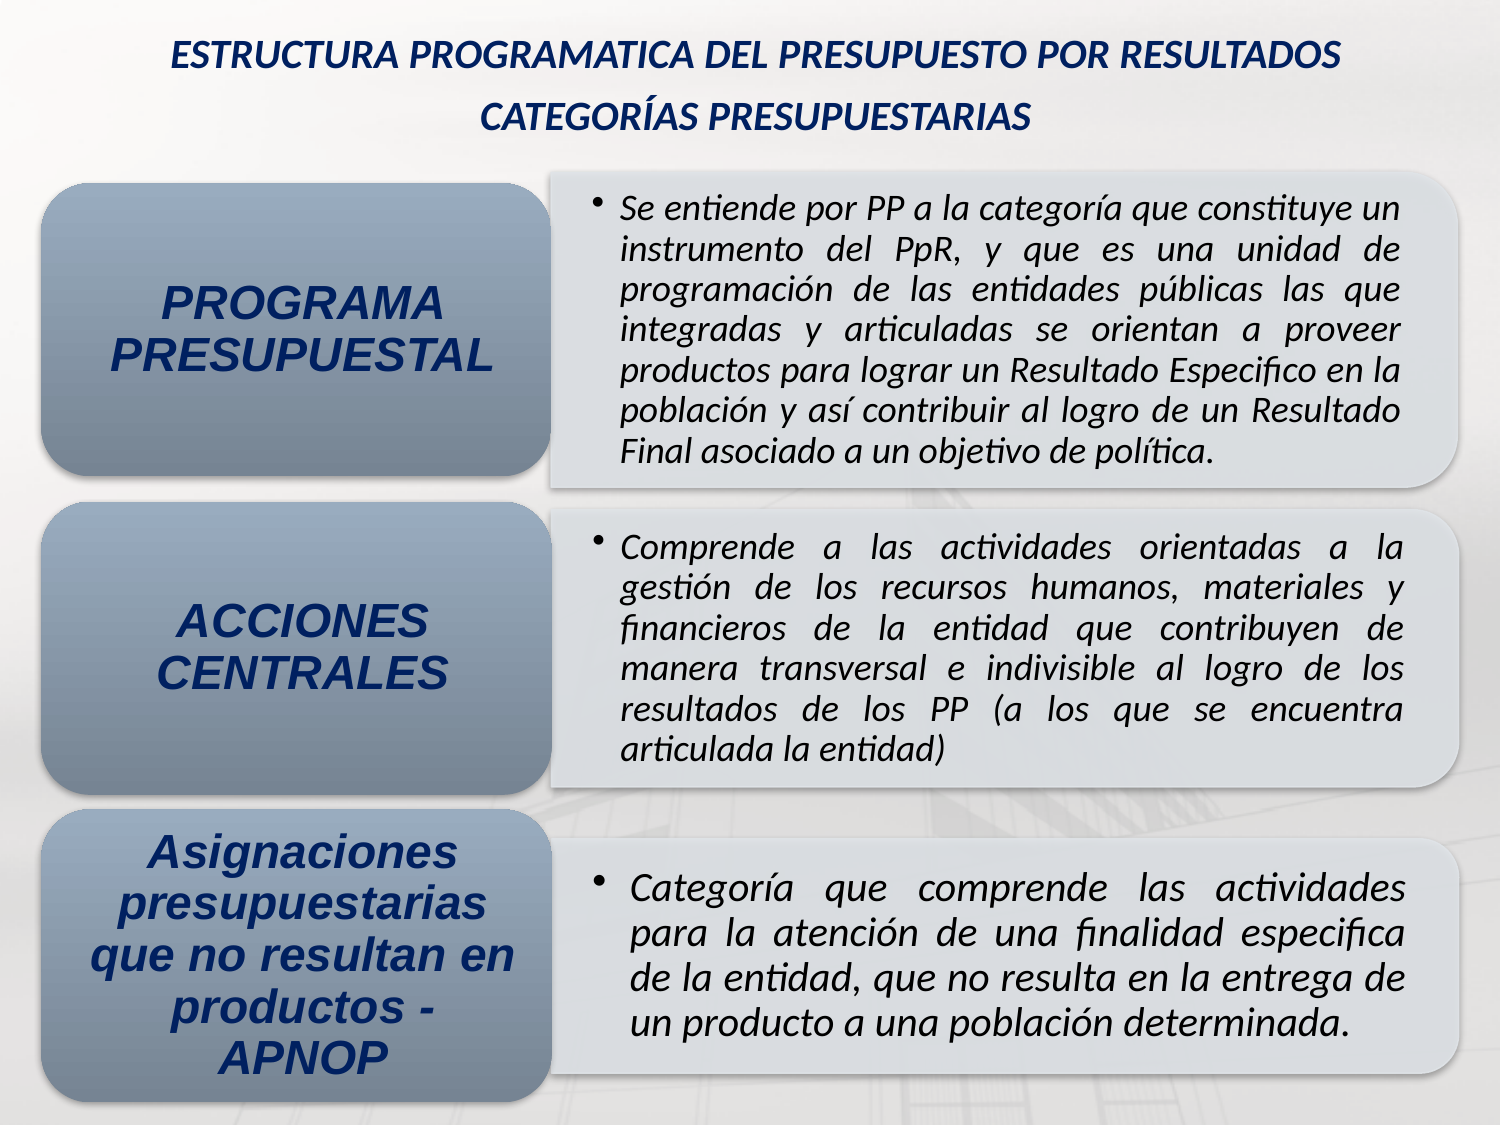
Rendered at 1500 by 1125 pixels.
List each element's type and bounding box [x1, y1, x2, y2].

picture [0, 0, 1500, 1125]
text_box [41, 172, 1459, 1103]
